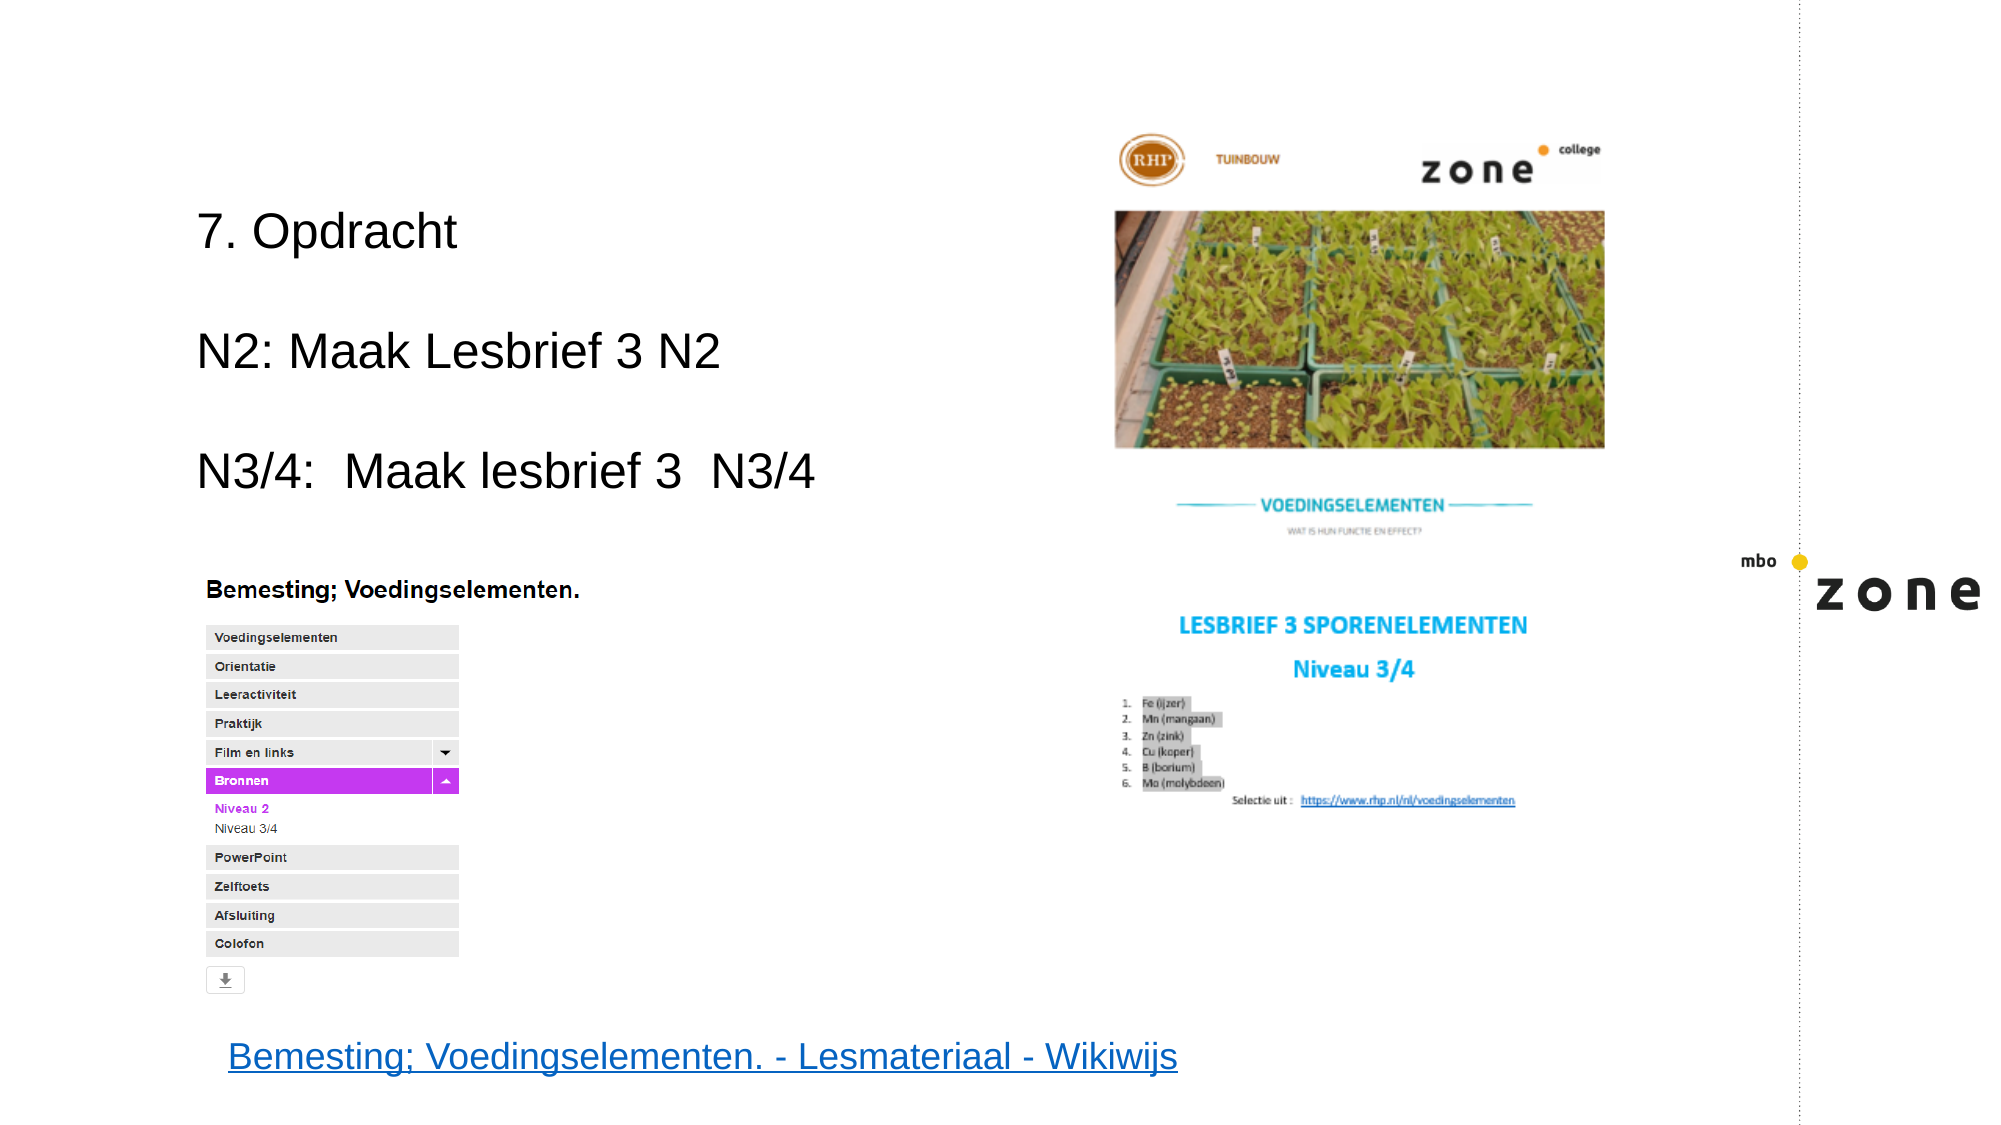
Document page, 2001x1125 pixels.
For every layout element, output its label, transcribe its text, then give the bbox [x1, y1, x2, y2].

picture [165, 562, 704, 1002]
picture [1057, 0, 2001, 1125]
text_box Bemesting; Voedingselementen. - Lesmateriaal - Wikiwijs [213, 1024, 1194, 1084]
text_box 7. Opdracht N2: Maak Lesbrief 3 N2 N3/4: Maak lesbrief 3 N3/4 [181, 191, 1057, 627]
